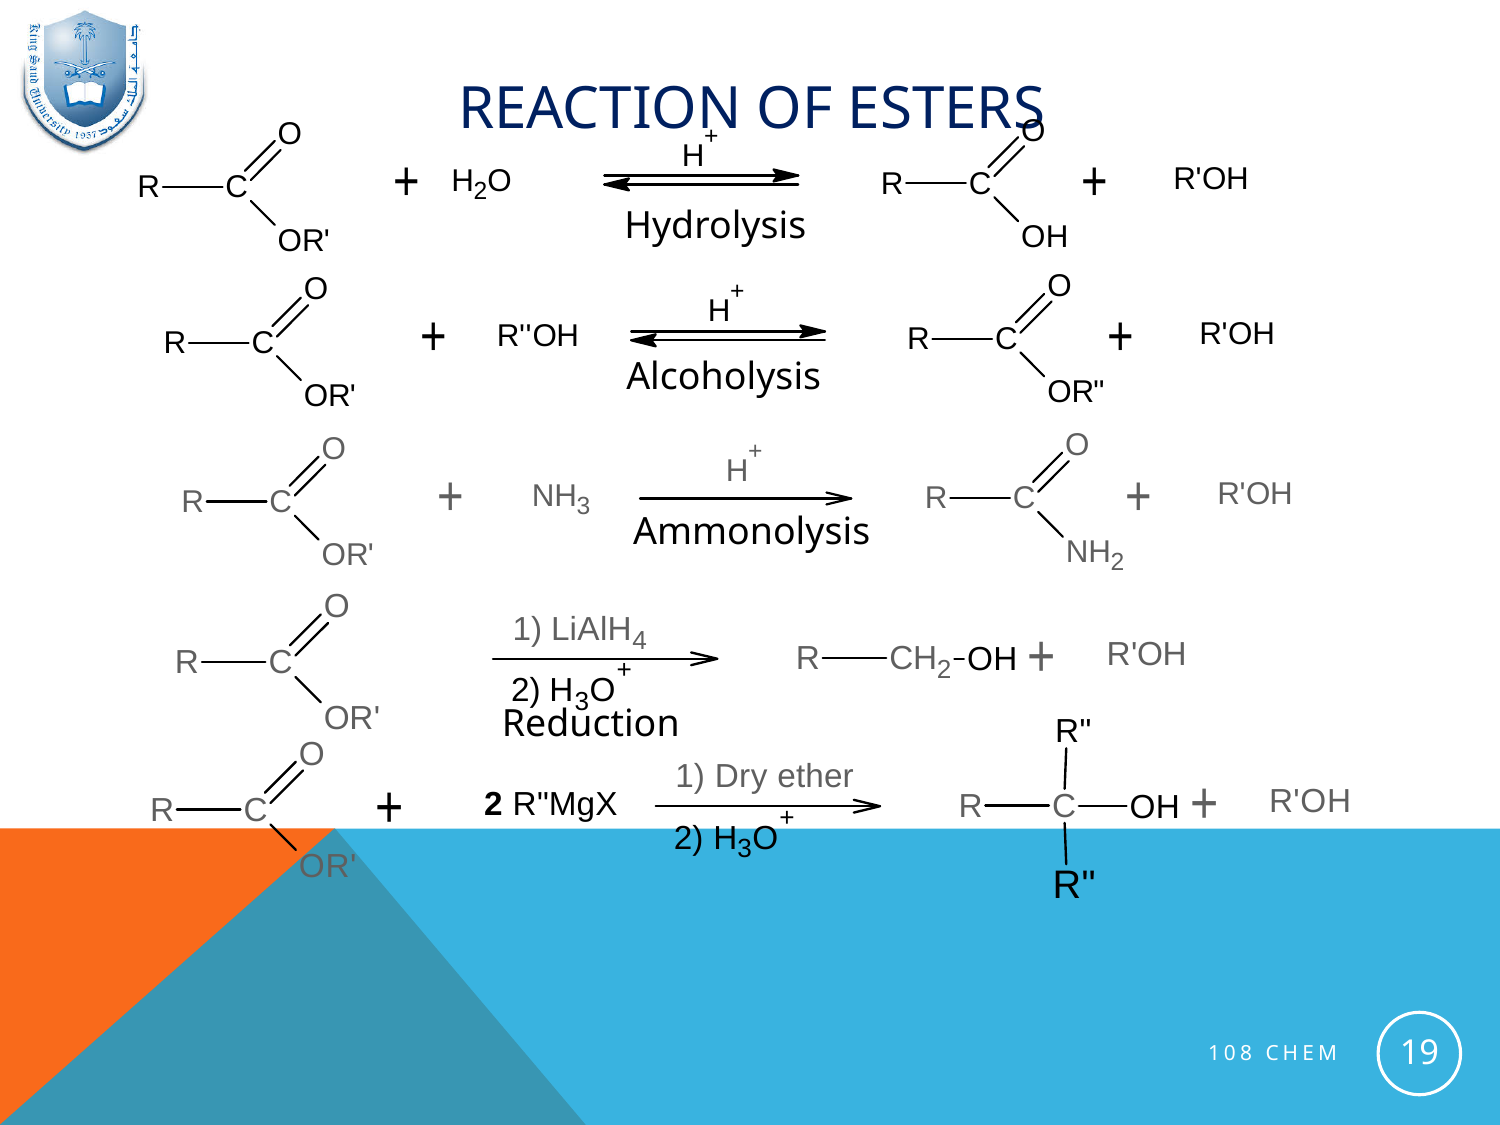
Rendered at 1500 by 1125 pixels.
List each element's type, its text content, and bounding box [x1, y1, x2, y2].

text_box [149, 712, 1351, 901]
footer 108 Chem [577, 1031, 1352, 1076]
slide_number 19 [1376, 1010, 1463, 1097]
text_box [174, 587, 1188, 710]
picture [4, 1, 1294, 577]
title Reaction of Esters [166, 60, 1369, 150]
